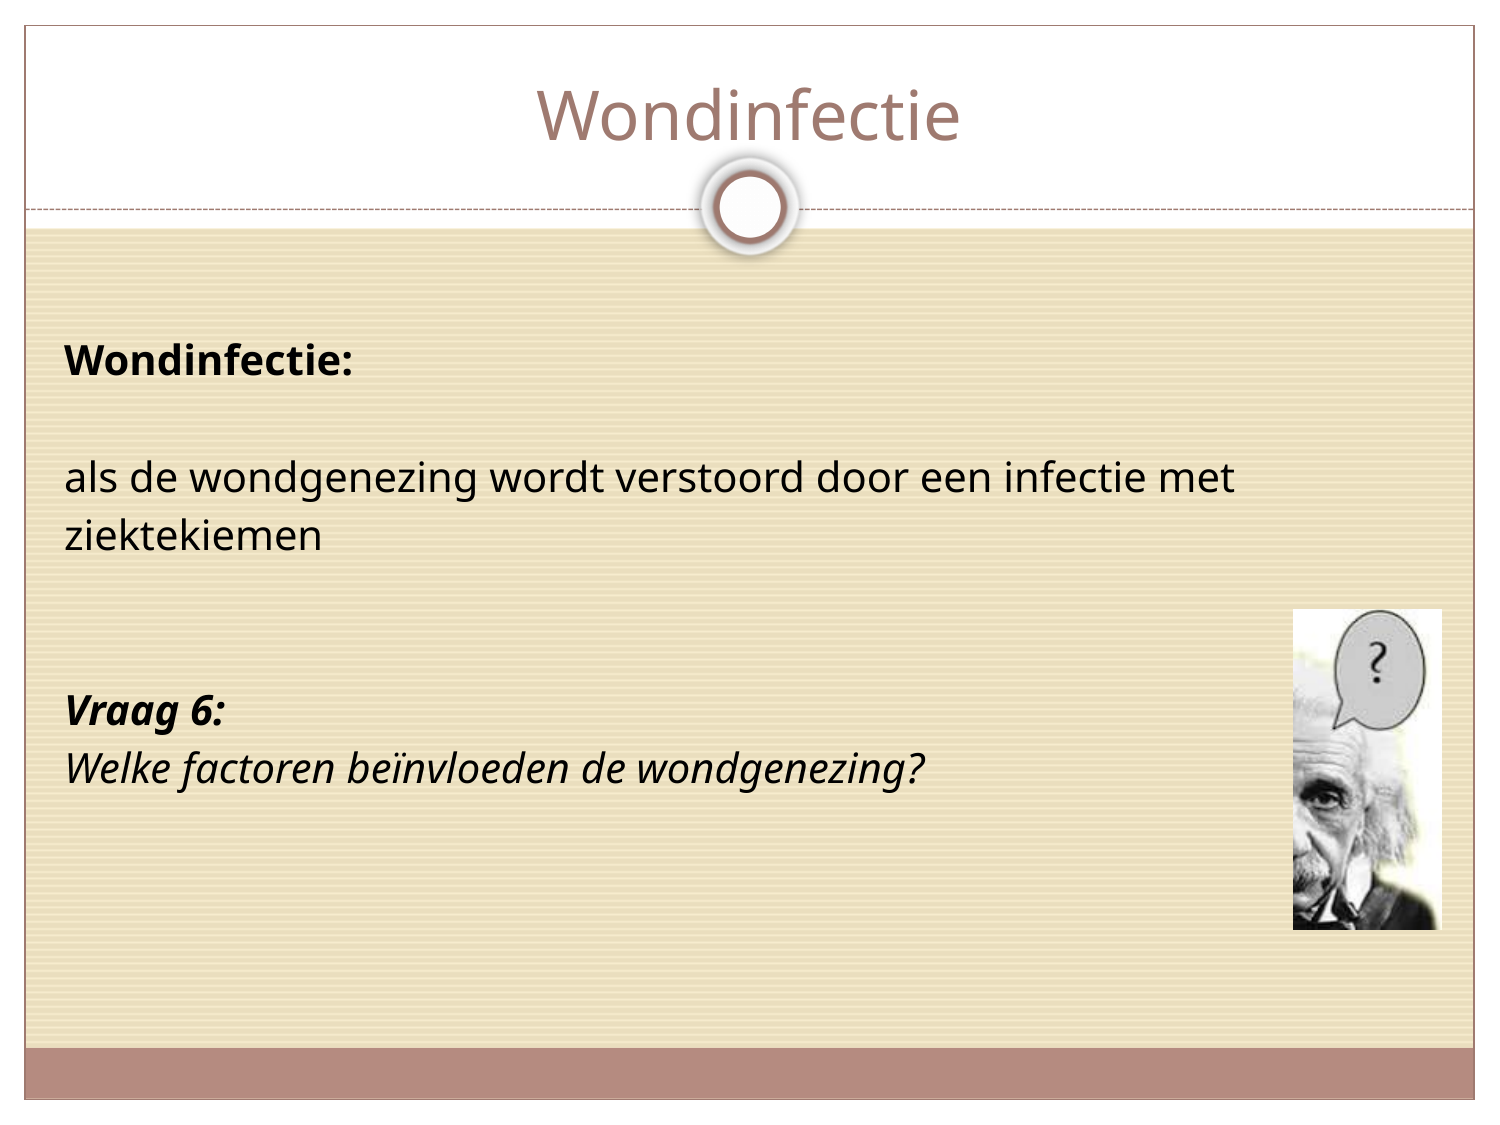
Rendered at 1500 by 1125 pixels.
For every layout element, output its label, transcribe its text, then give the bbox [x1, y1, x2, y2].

picture [1293, 609, 1442, 930]
title Wondinfectie [49, 37, 1450, 162]
list Wondinfectie: als de wondgenezing wordt verstoord door een infectie met ziektekiemen Vraag 6: Welke factoren beïnvloeden de wondgenezing? [49, 250, 1445, 1001]
